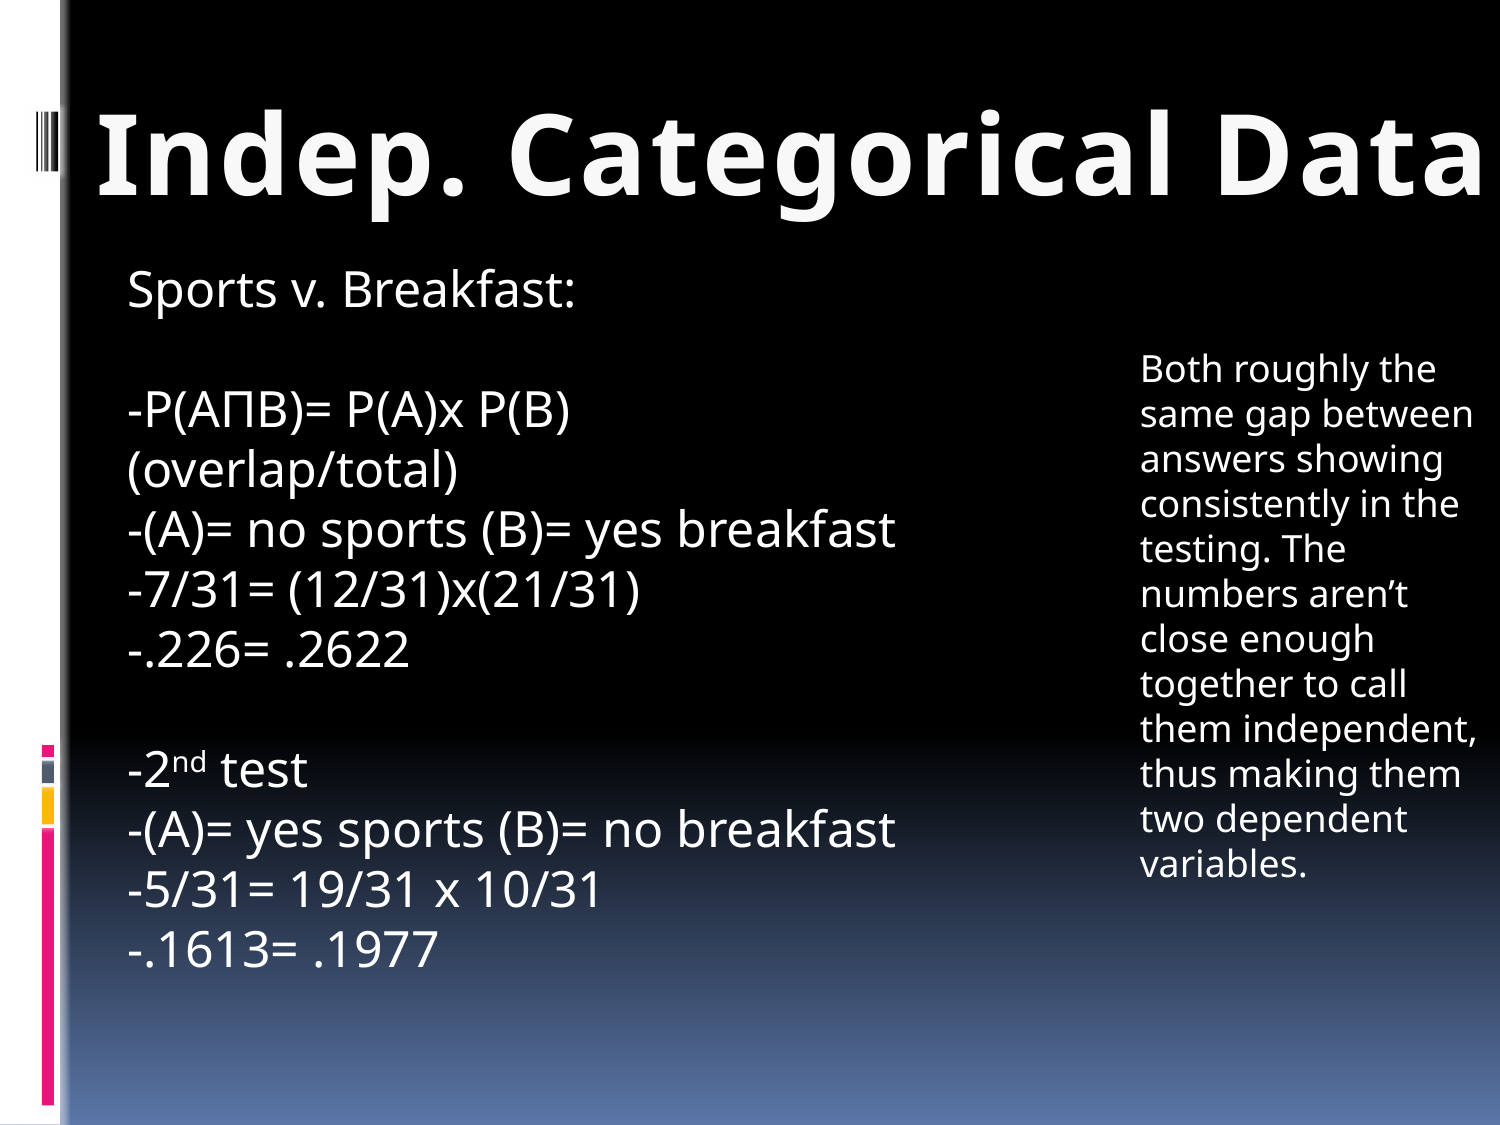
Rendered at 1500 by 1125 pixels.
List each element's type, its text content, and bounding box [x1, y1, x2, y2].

text_box Both roughly the same gap between answers showing consistently in the testing. The numbers aren’t close enough together to call them independent, thus making them two dependent variables. [1124, 337, 1500, 893]
text_box Sports v. Breakfast: -P(AПB)= P(A)x P(B) (overlap/total) -(A)= no sports (B)= yes breakfast -7/31= (12/31)x(21/31) -.226= .2622 -2nd test -(A)= yes sports (B)= no breakfast -5/31= 19/31 x 10/31 -.1613= .1977 [112, 249, 1100, 1105]
text_box Indep. Categorical Data [81, 74, 1500, 225]
